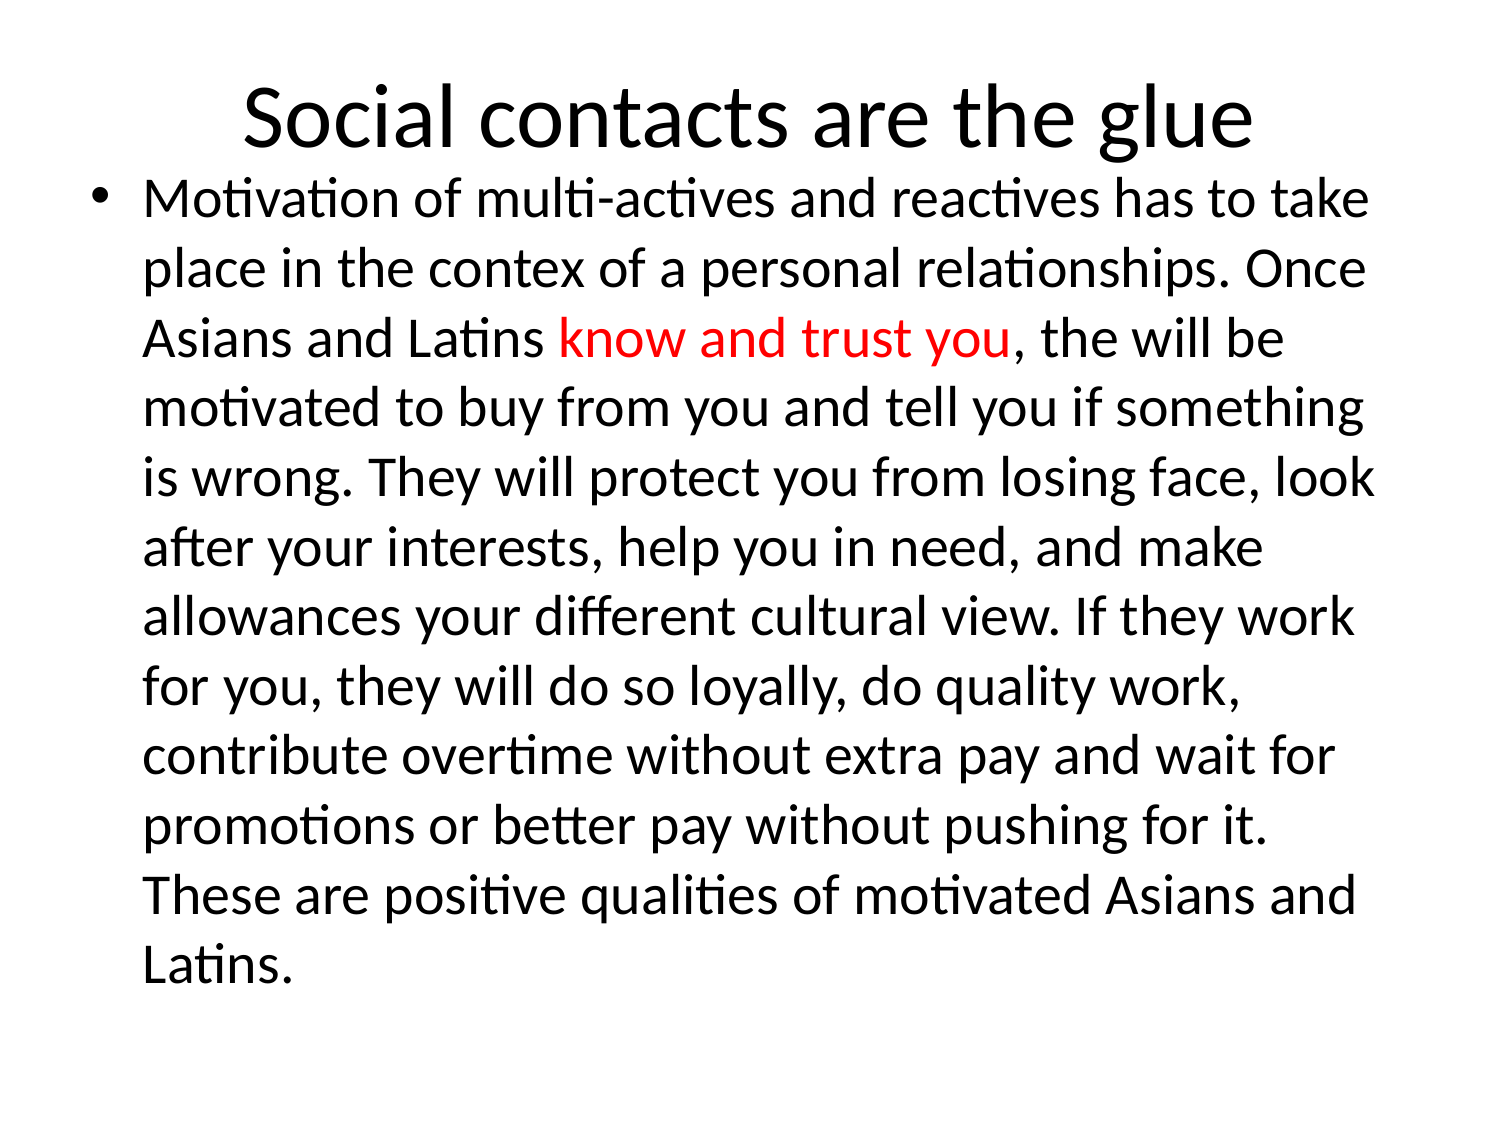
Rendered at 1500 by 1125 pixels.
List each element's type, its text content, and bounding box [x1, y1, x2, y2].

title Social contacts are the glue [75, 45, 1425, 152]
list Motivation of multi-actives and reactives has to take place in the contex of a personal relationships. Once Asians and Latins know and trust you, the will be motivated to buy from you and tell you if something is wrong. They will protect you from losing face, look after your interests, help you in need, and make allowances your different cultural view. If they work for you, they will do so loyally, do quality work, contribute overtime without extra pay and wait for promotions or better pay without pushing for it. These are positive qualities of motivated Asians and Latins. [75, 152, 1425, 1005]
